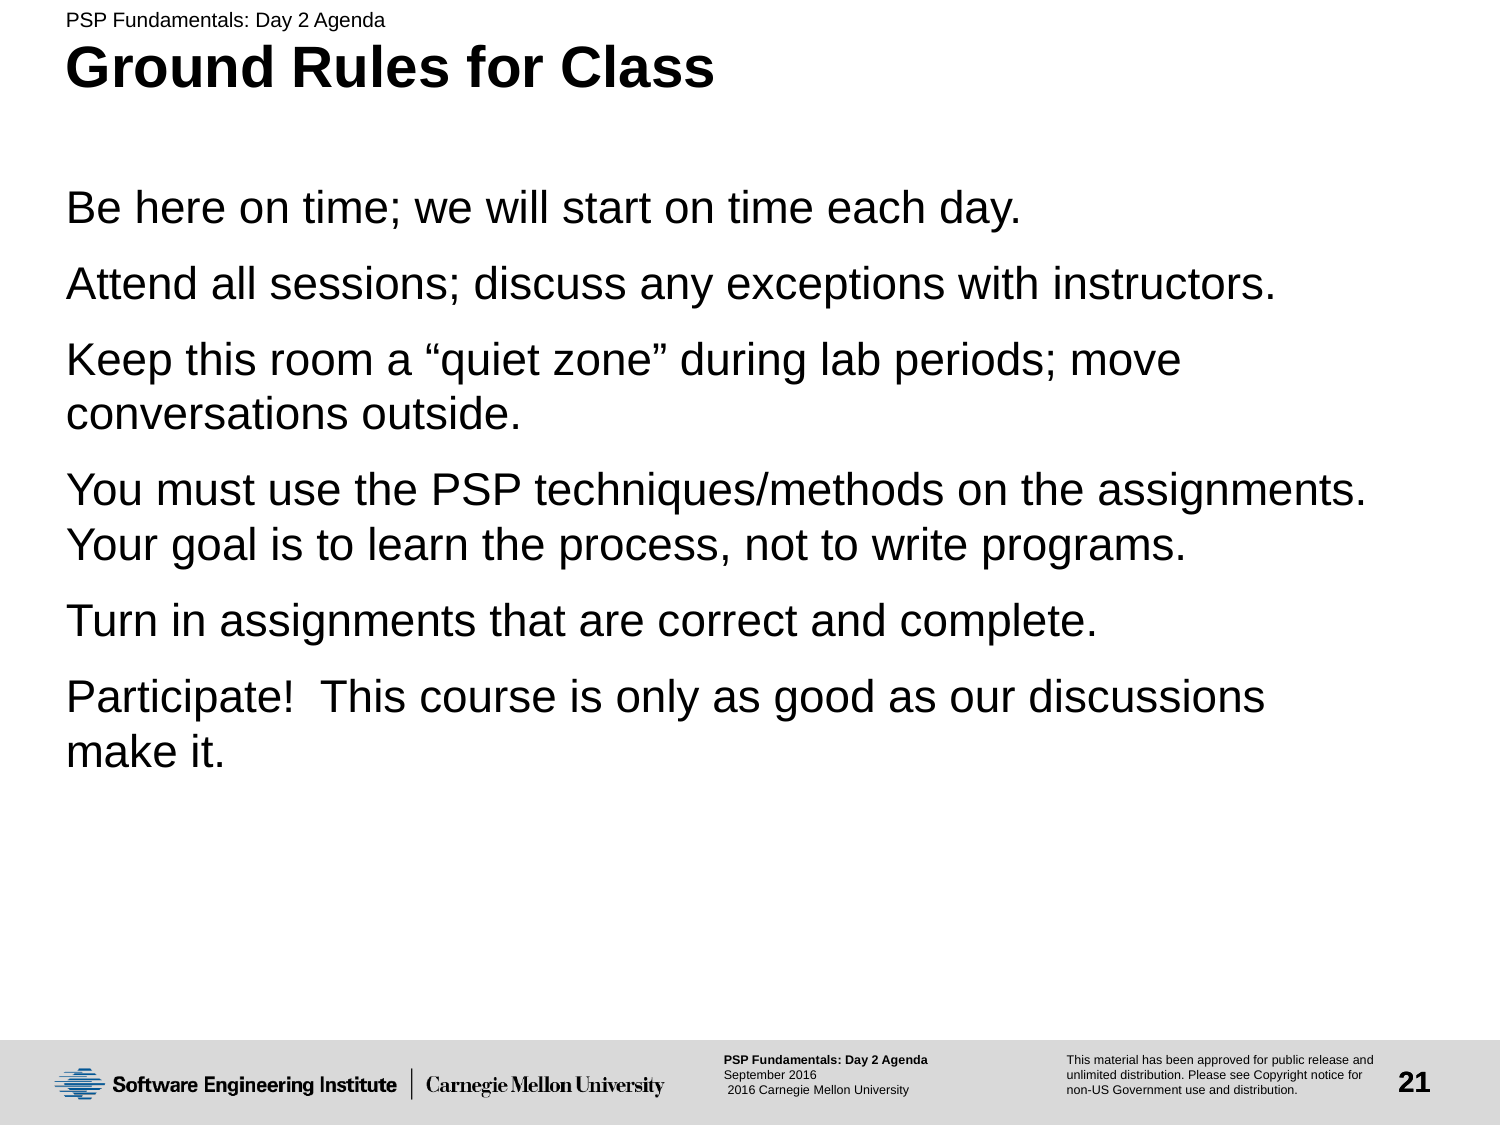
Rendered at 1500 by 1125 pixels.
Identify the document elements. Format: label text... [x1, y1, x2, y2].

picture [46, 1061, 673, 1104]
list Be here on time; we will start on time each day. Attend all sessions; discuss any exceptions with instructors. Keep this room a “quiet zone” during lab periods; move conversations outside. You must use the PSP techniques/methods on the assignments. Your goal is to learn the process, not to write programs. Turn in assignments that are correct and complete. Participate! This course is only as good as our discussions make it. [65, 177, 1431, 1000]
title Ground Rules for Class [65, 37, 1430, 148]
